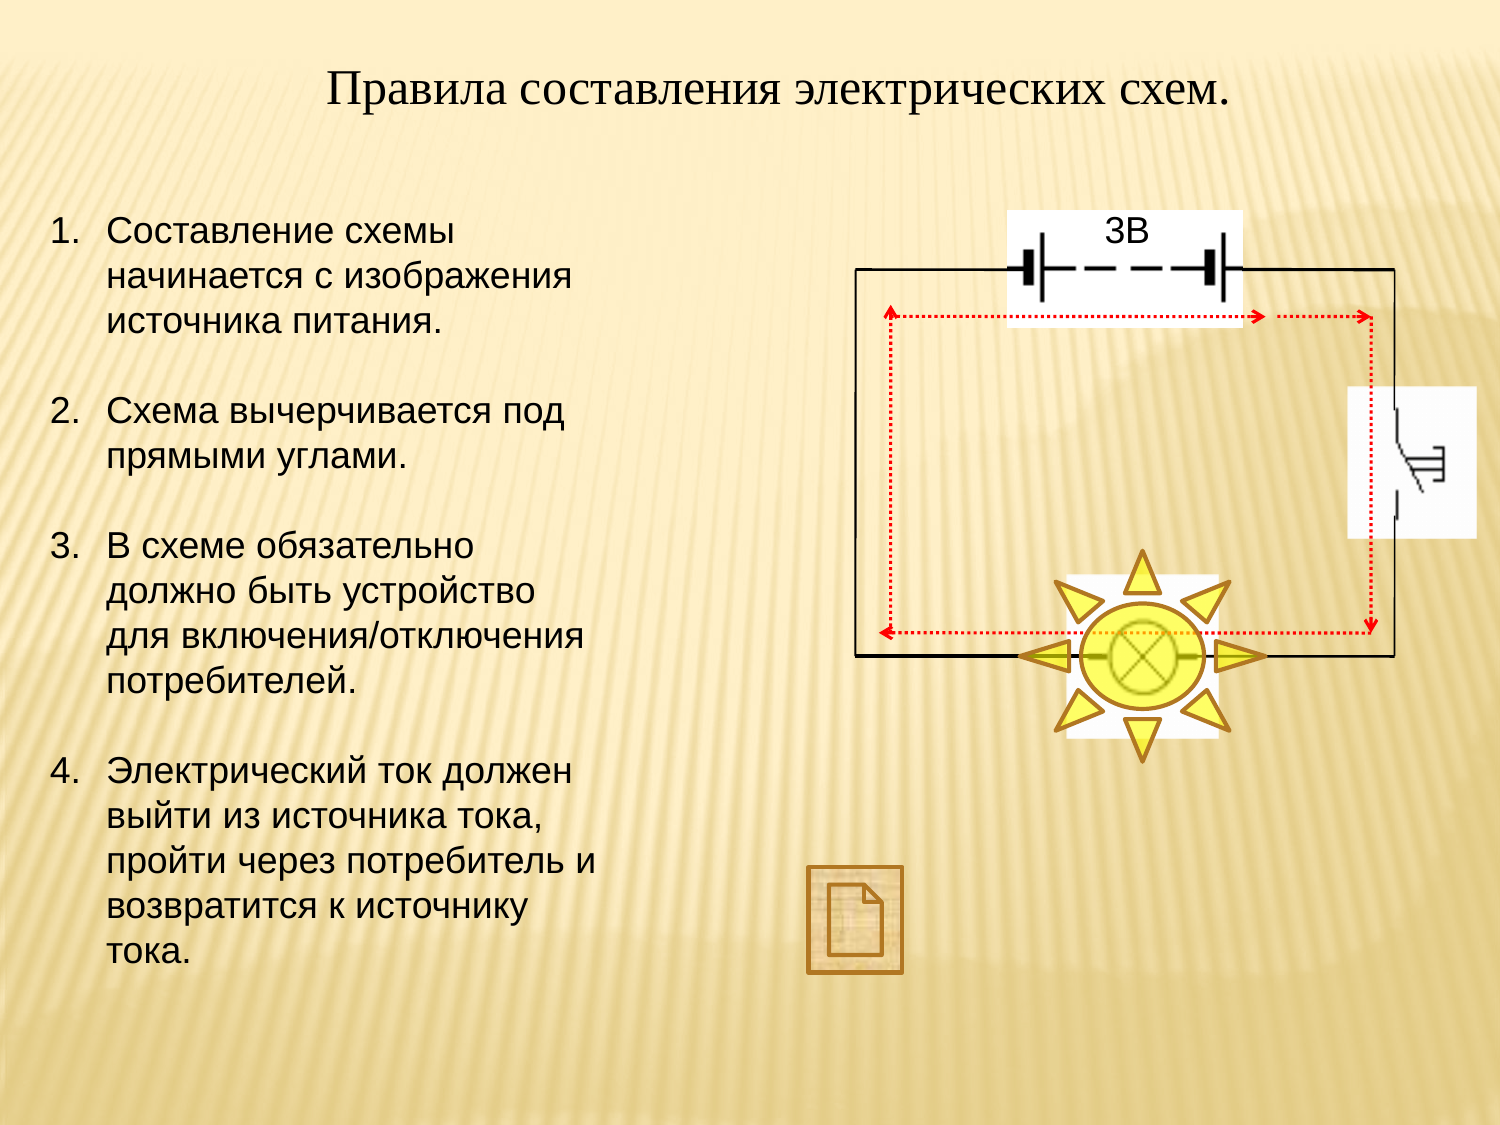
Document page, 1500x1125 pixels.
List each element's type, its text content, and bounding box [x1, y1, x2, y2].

text_box 3В [1089, 199, 1184, 208]
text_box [1241, 269, 1395, 411]
picture [1335, 476, 1489, 528]
picture [1060, 634, 1225, 733]
text_box [1135, 750, 1150, 764]
picture [1335, 388, 1489, 474]
text_box Составление схемы начинается с изображения источника питания. Схема вычерчивается под прямыми углами. В схеме обязательно должно быть устройство для включения/отключения потребителей. Электрический ток должен выйти из источника тока, пройти через потребитель и возвратится к источнику тока. [35, 199, 621, 979]
text_box Правила составления электрических схем. [175, 46, 1383, 122]
picture [1104, 576, 1181, 632]
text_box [855, 269, 1102, 657]
text_box [806, 865, 904, 975]
text_box [1129, 548, 1156, 577]
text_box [1183, 515, 1395, 657]
picture [1007, 210, 1243, 316]
picture [1105, 317, 1238, 329]
